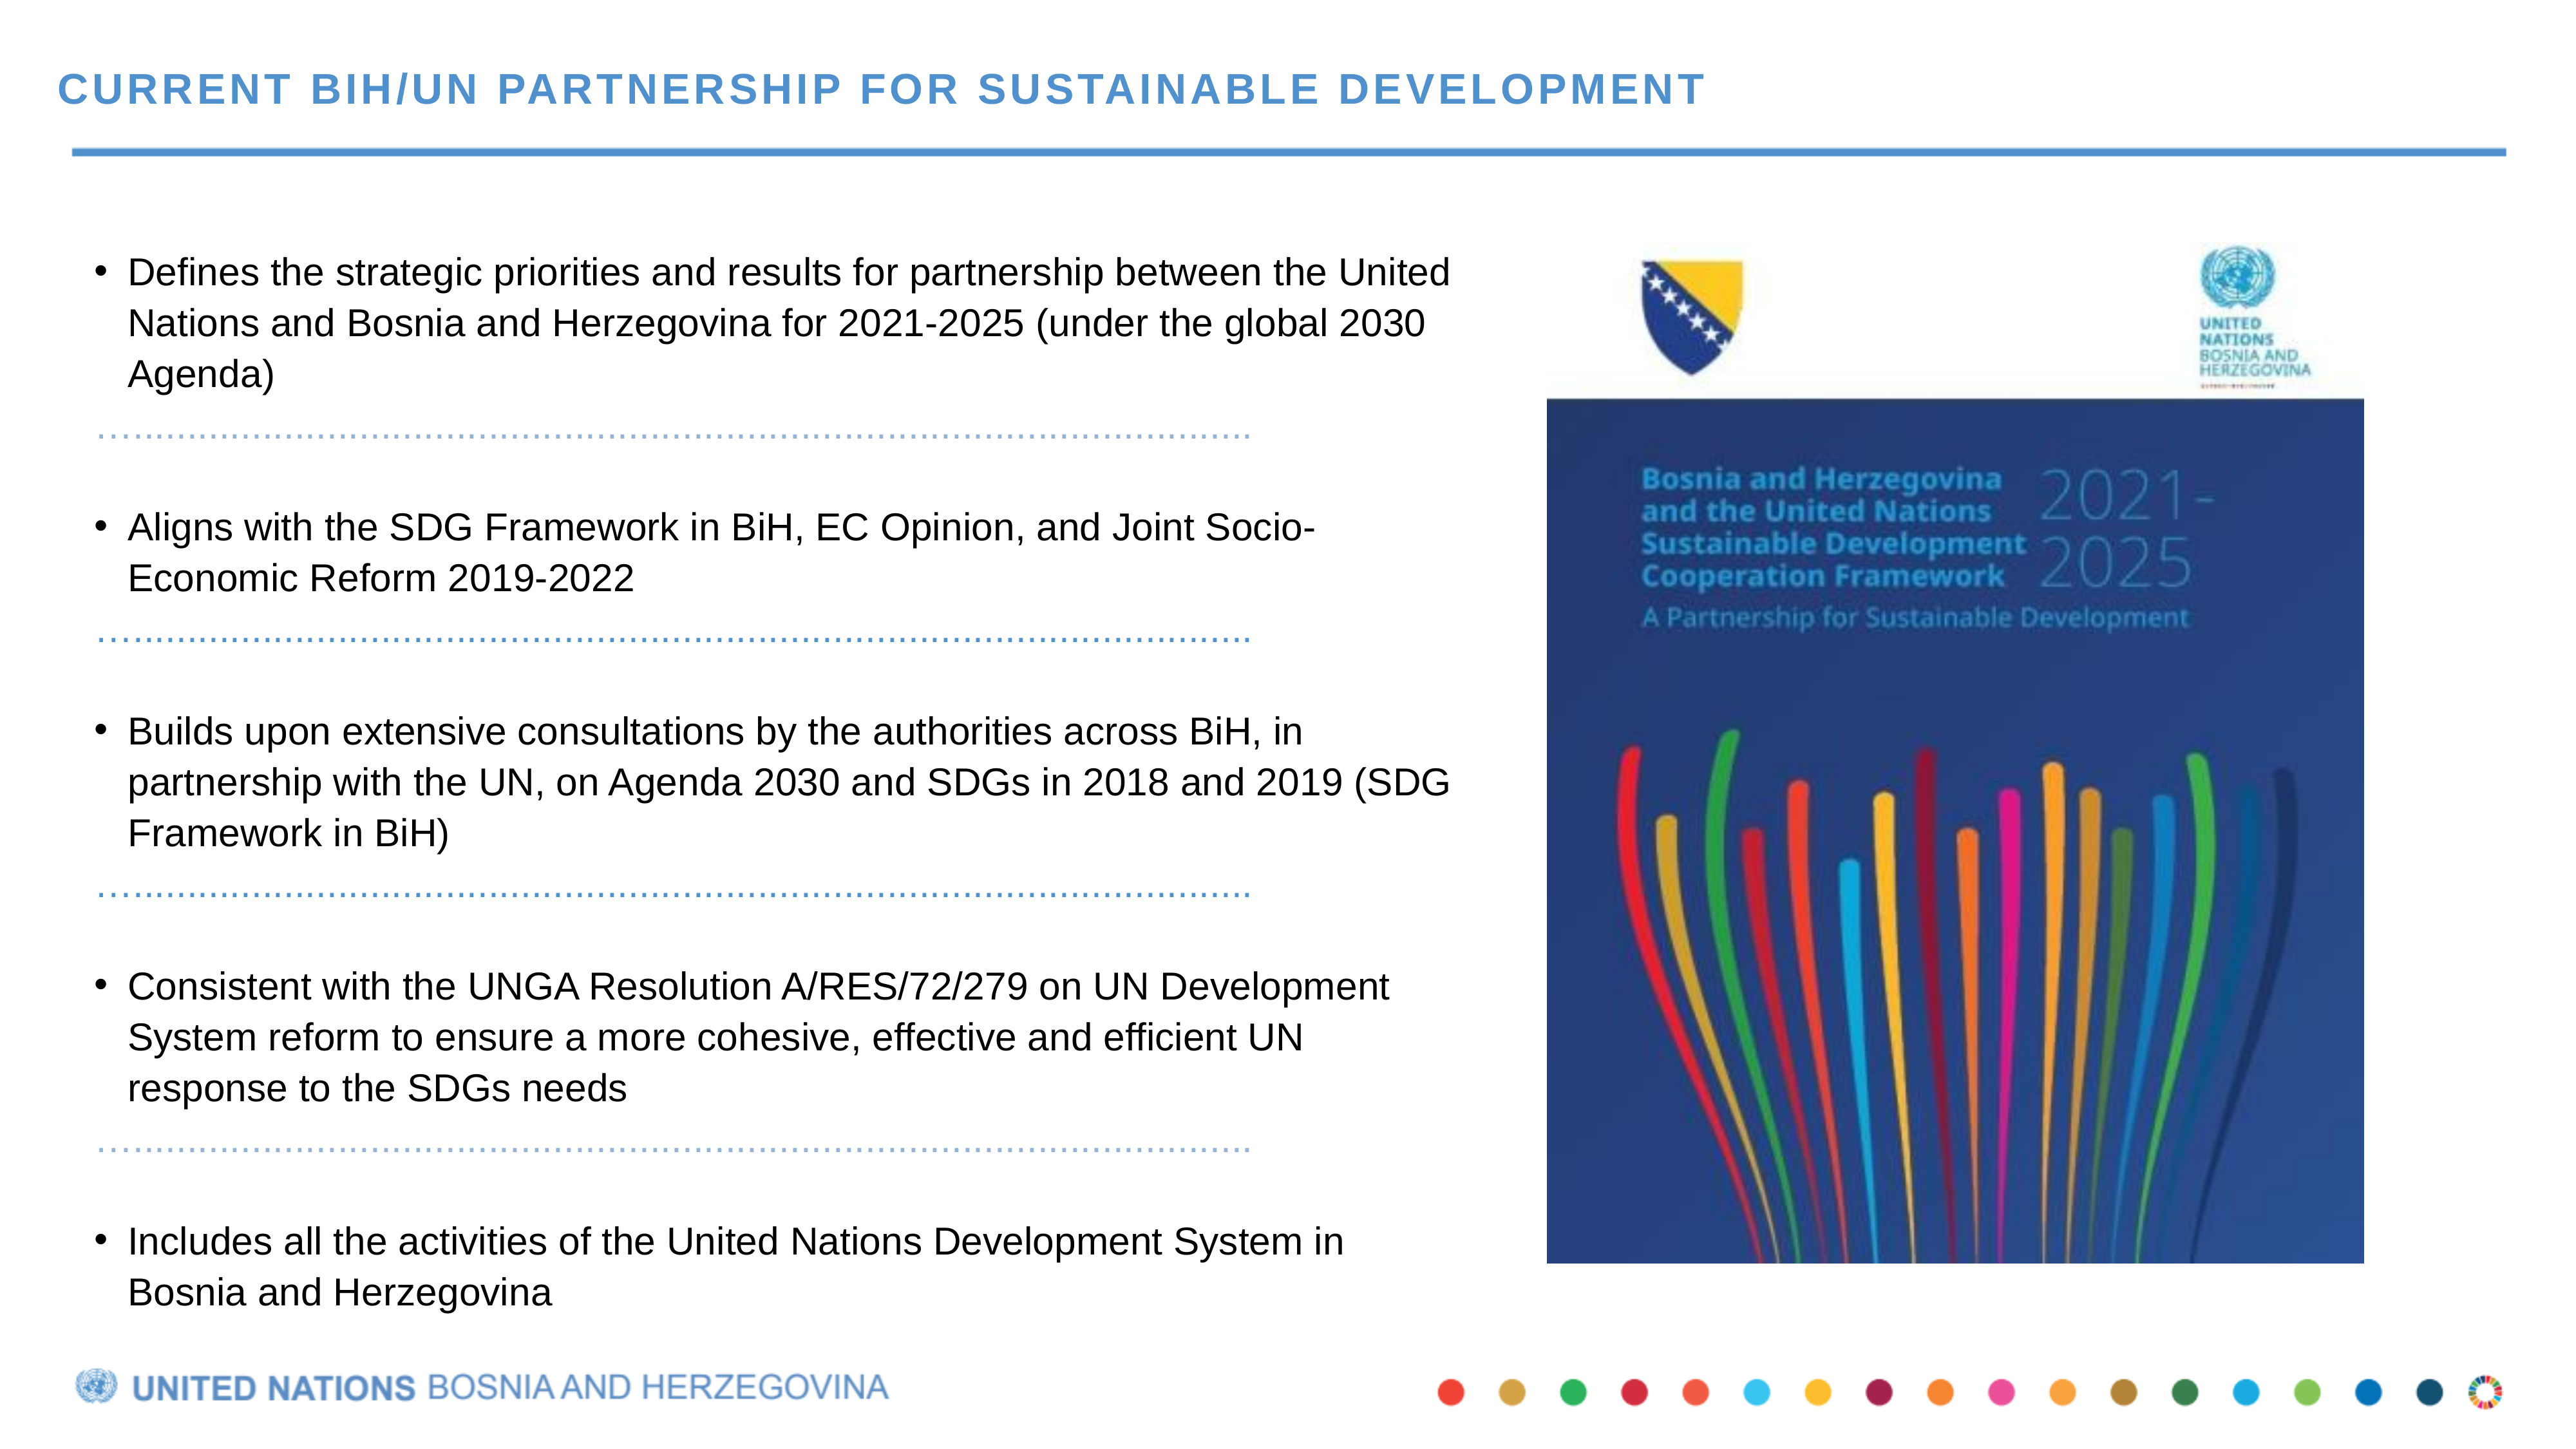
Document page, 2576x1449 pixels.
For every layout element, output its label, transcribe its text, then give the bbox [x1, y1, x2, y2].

list Defines the strategic priorities and results for partnership between the United Nations and Bosnia and Herzegovina for 2021-2025 (under the global 2030 Agenda) …........................................................................................................ Aligns with the SDG Framework in BiH, EC Opinion, and Joint Socio-Economic Reform 2019-2022 …........................................................................................................ Builds upon extensive consultations by the authorities across BiH, in partnership with the UN, on Agenda 2030 and SDGs in 2018 and 2019 (SDG Framework in BiH) …........................................................................................................ Consistent with the UNGA Resolution A/RES/72/279 on UN Development System reform to ensure a more cohesive, effective and efficient UN response to the SDGs needs …........................................................................................................ Includes all the activities of the United Nations Development System in Bosnia and Herzegovina [93, 191, 1475, 1314]
title Current bih/un partnership for sustainable development [57, 7, 2539, 167]
picture [1547, 242, 2364, 1264]
